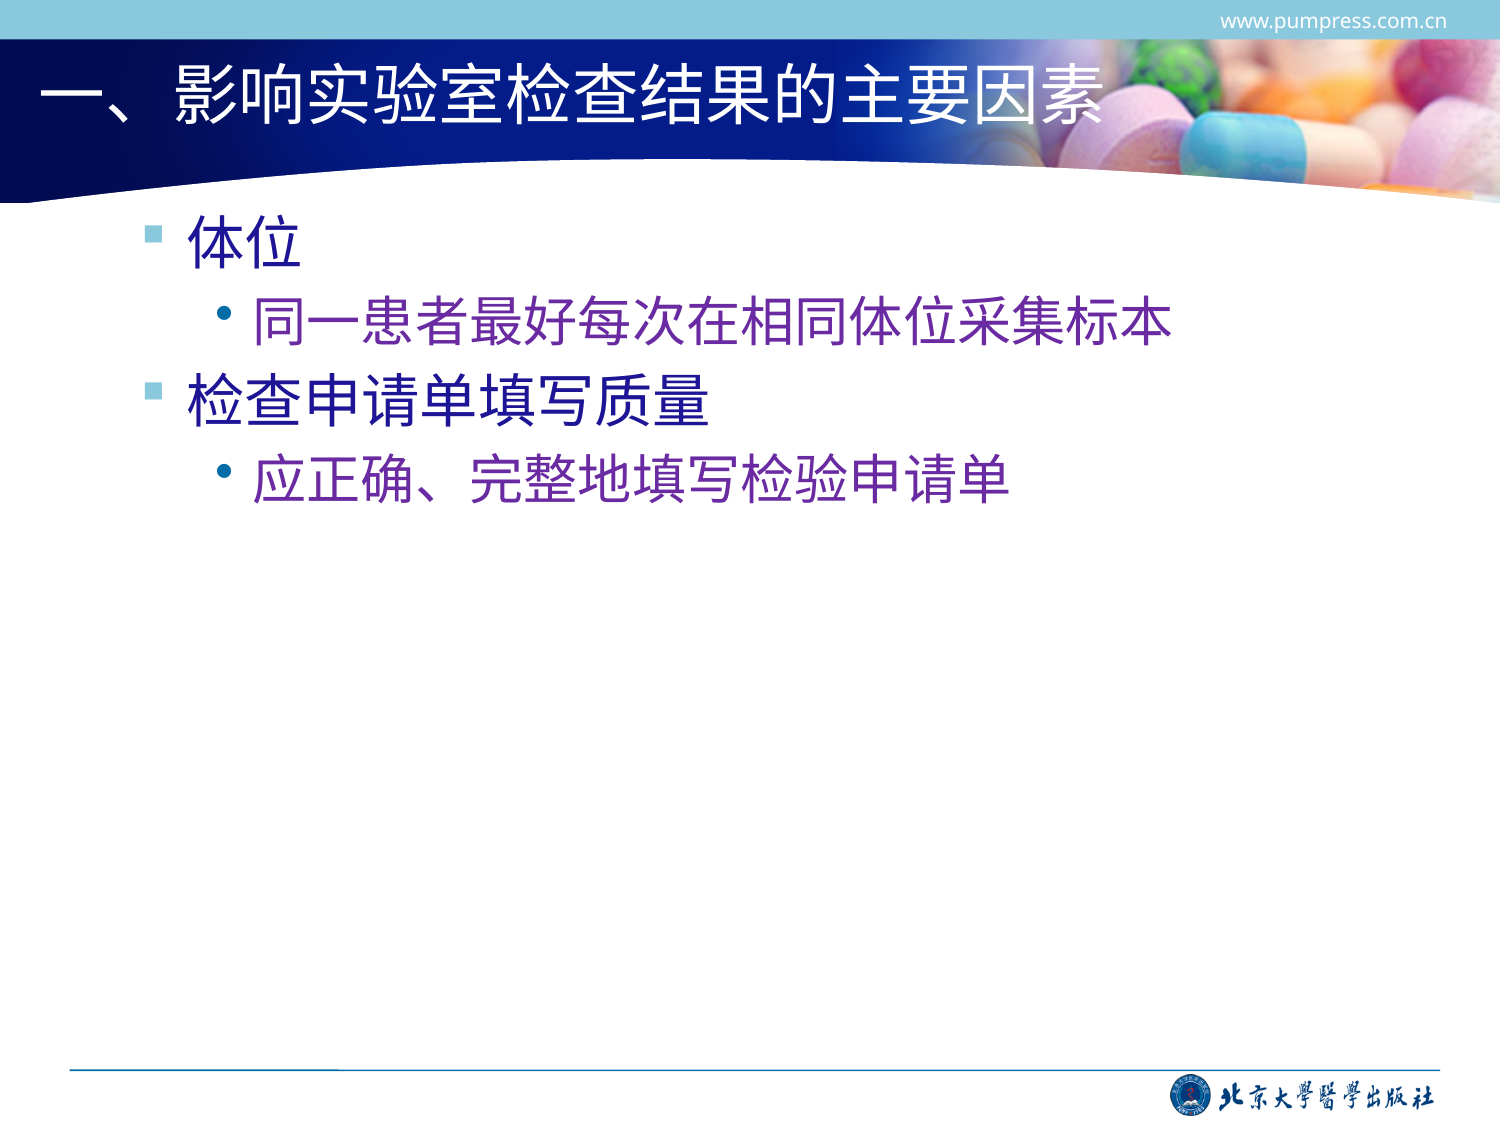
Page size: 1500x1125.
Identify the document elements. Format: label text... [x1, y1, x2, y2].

list 体位 同一患者最好每次在相同体位采集标本 检查申请单填写质量 应正确、完整地填写检验申请单 [49, 198, 1463, 1026]
picture [1170, 1074, 1436, 1118]
picture [0, 40, 1500, 203]
slide_number www.pumpress.com.cn [1024, 0, 1463, 38]
title 一、影响实验室检查结果的主要因素 [23, 46, 1349, 140]
